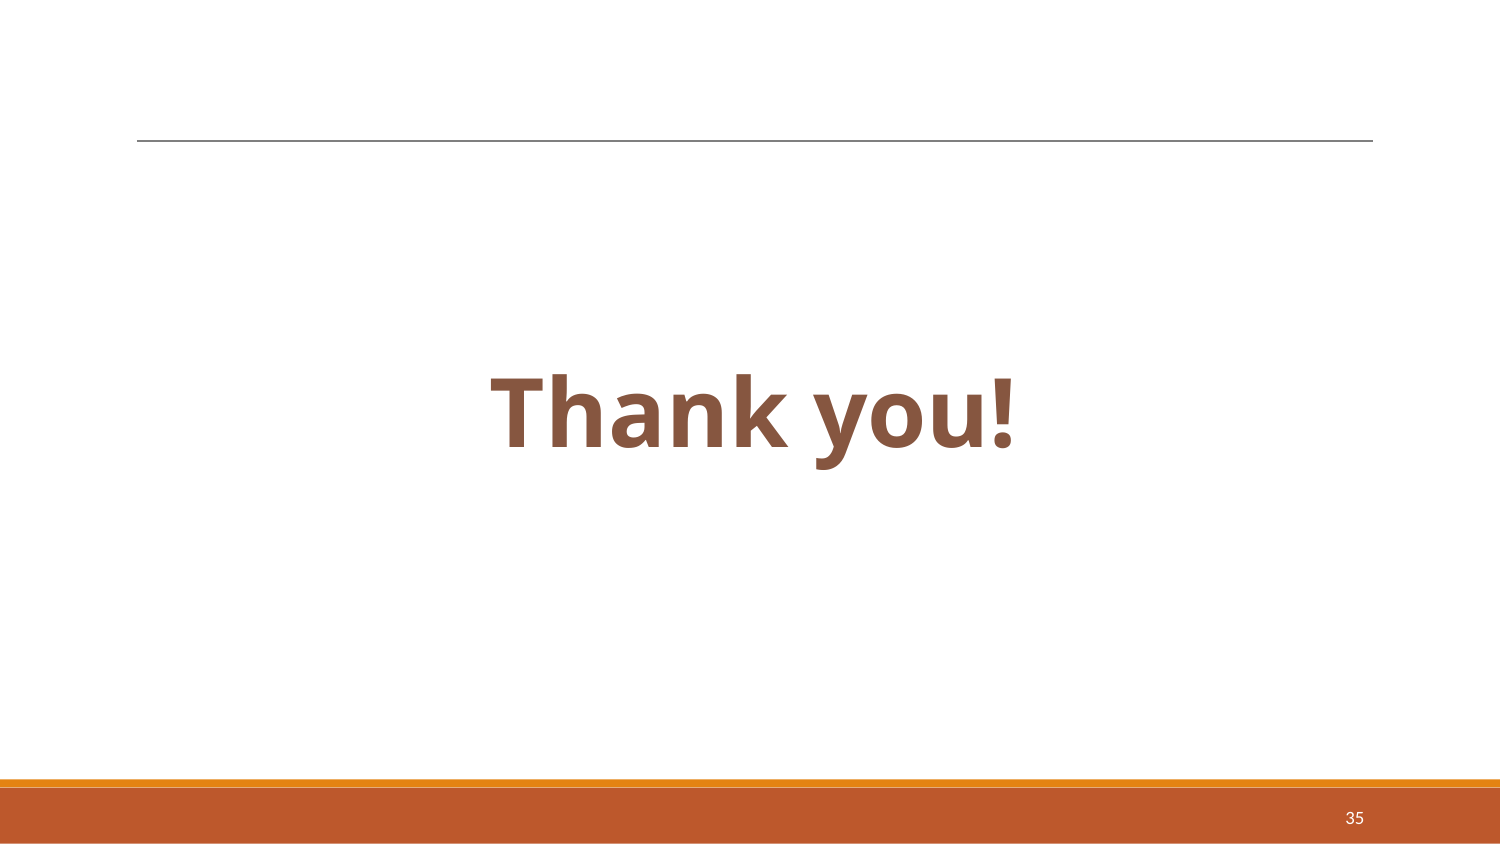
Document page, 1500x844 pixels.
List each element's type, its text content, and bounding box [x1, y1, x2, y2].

slide_number 35 [1218, 794, 1380, 840]
title Thank you! [134, 163, 1373, 723]
